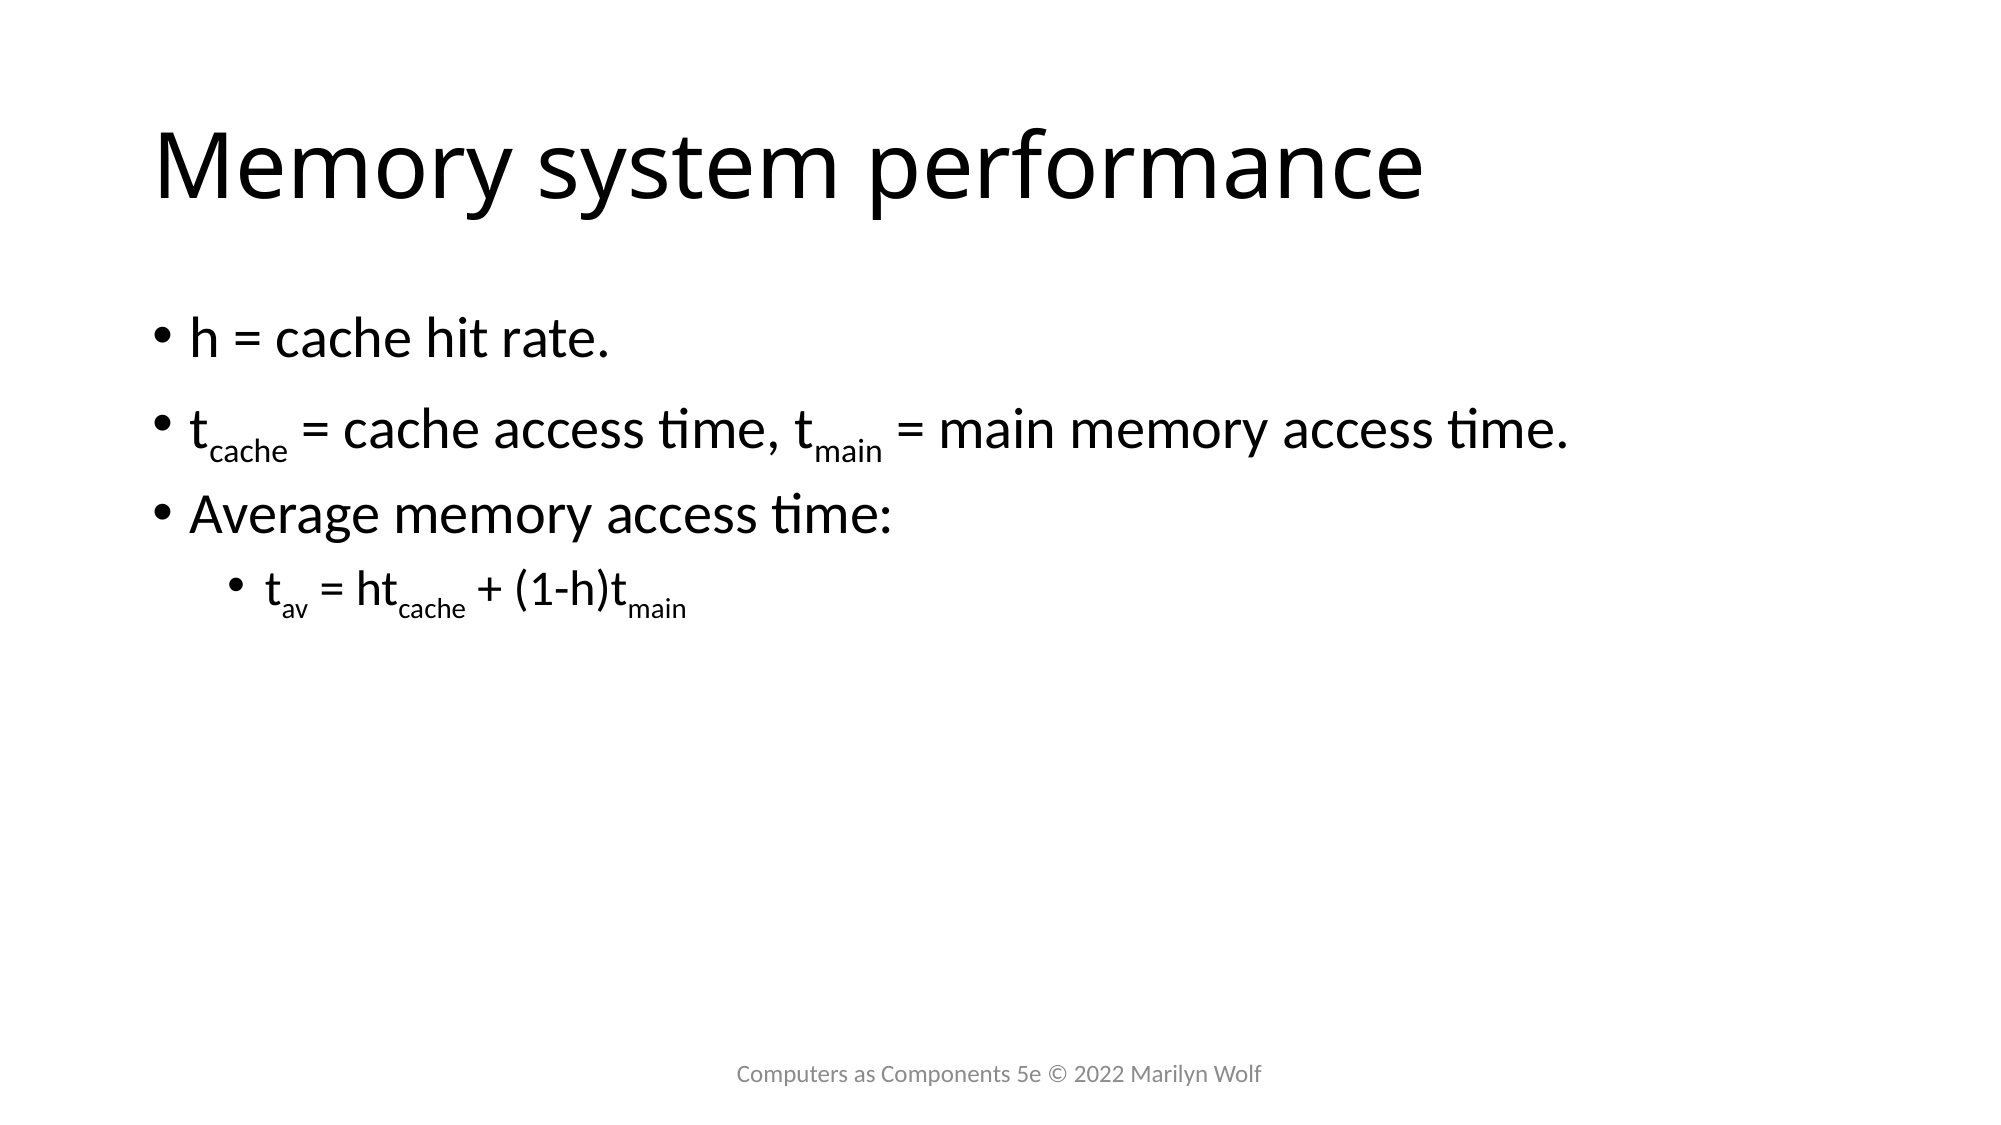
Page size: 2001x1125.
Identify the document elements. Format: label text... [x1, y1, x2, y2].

footer Computers as Components 5e © 2022 Marilyn Wolf [662, 1042, 1338, 1103]
list h = cache hit rate. tcache = cache access time, tmain = main memory access time. Average memory access time: tav = htcache + (1-h)tmain [137, 299, 1863, 1014]
title Memory system performance [137, 59, 1863, 278]
